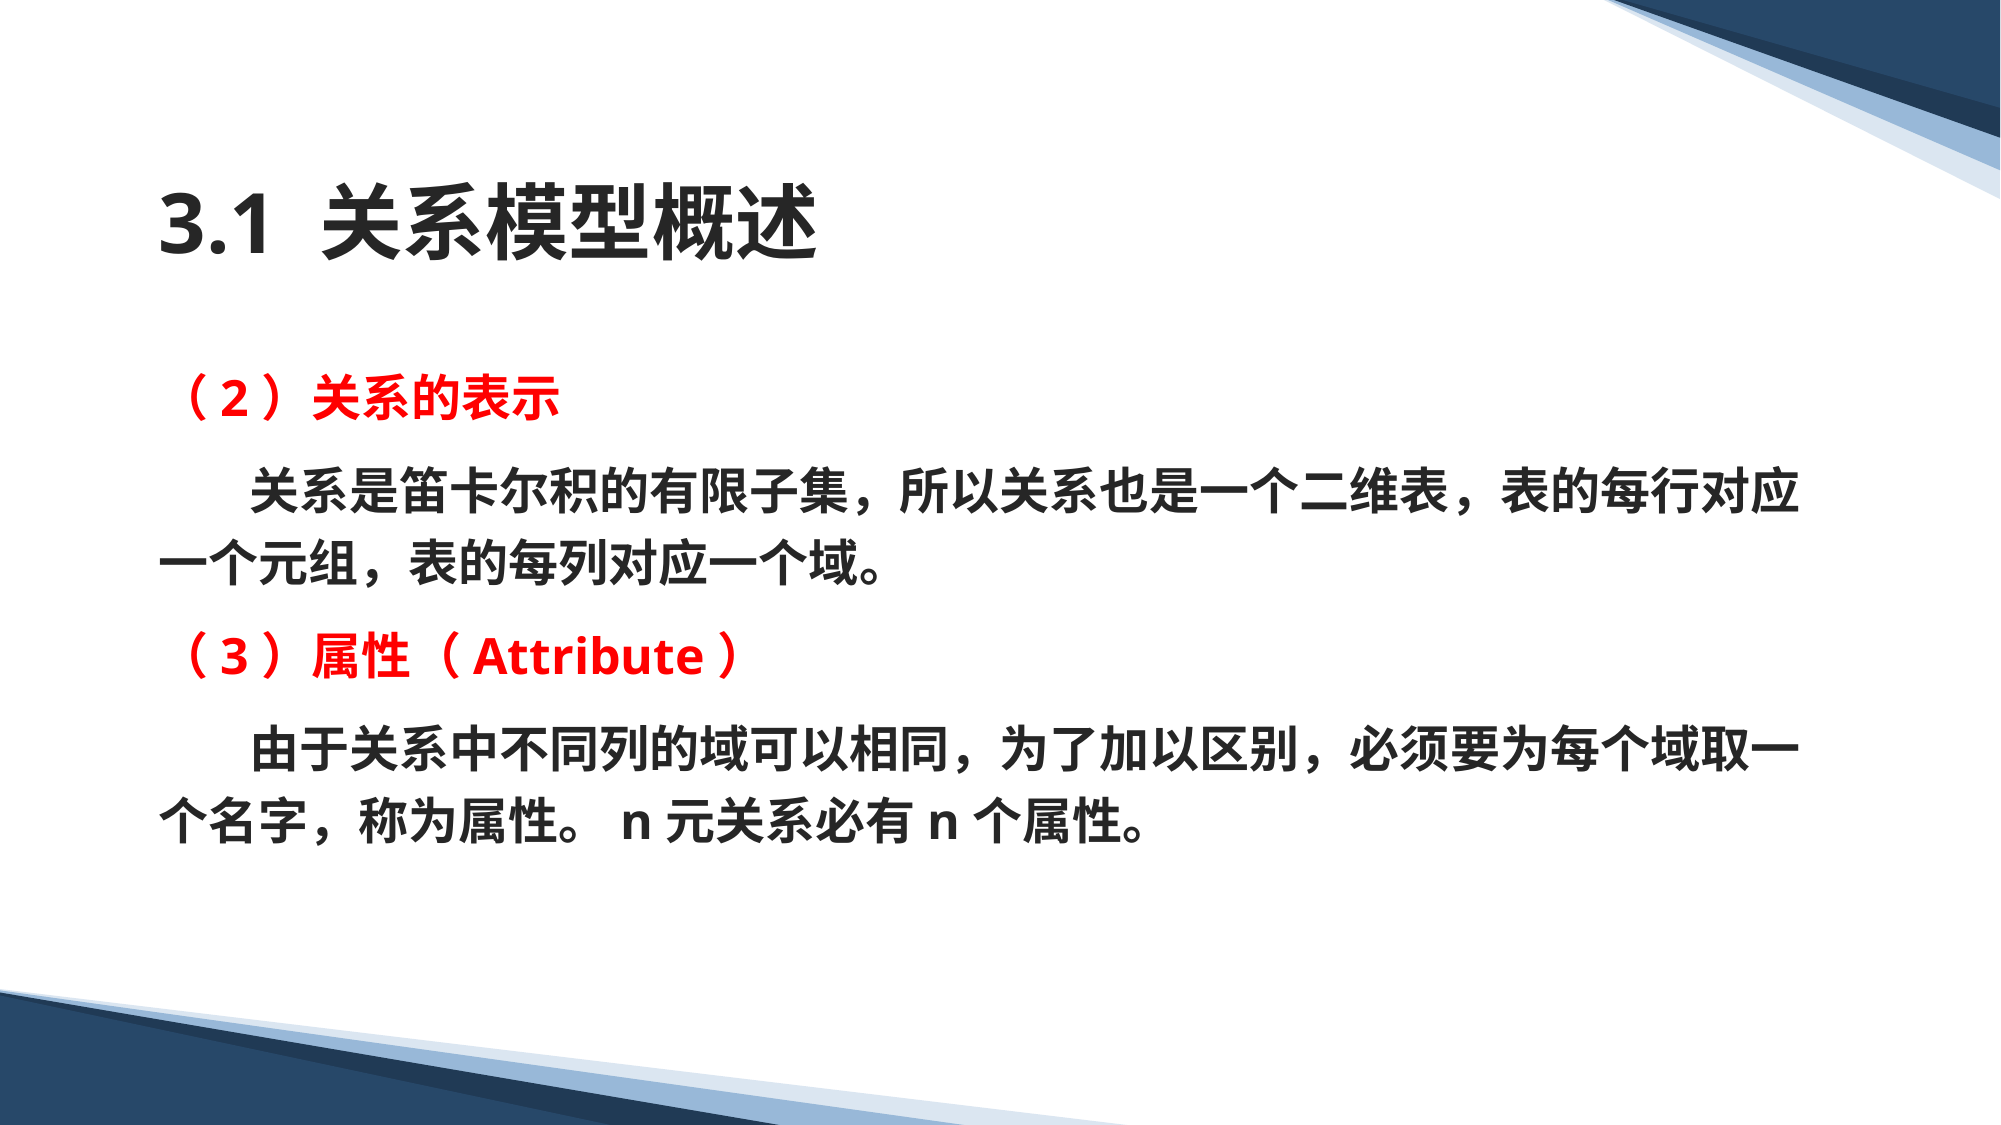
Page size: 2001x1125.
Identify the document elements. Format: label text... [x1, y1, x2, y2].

title 3.1 关系模型概述 [143, 54, 1857, 280]
list （2）关系的表示 关系是笛卡尔积的有限子集，所以关系也是一个二维表，表的每行对应一个元组，表的每列对应一个域。 （3）属性（Attribute） 由于关系中不同列的域可以相同，为了加以区别，必须要为每个域取一个名字，称为属性。n元关系必有n个属性。 [143, 347, 1857, 916]
